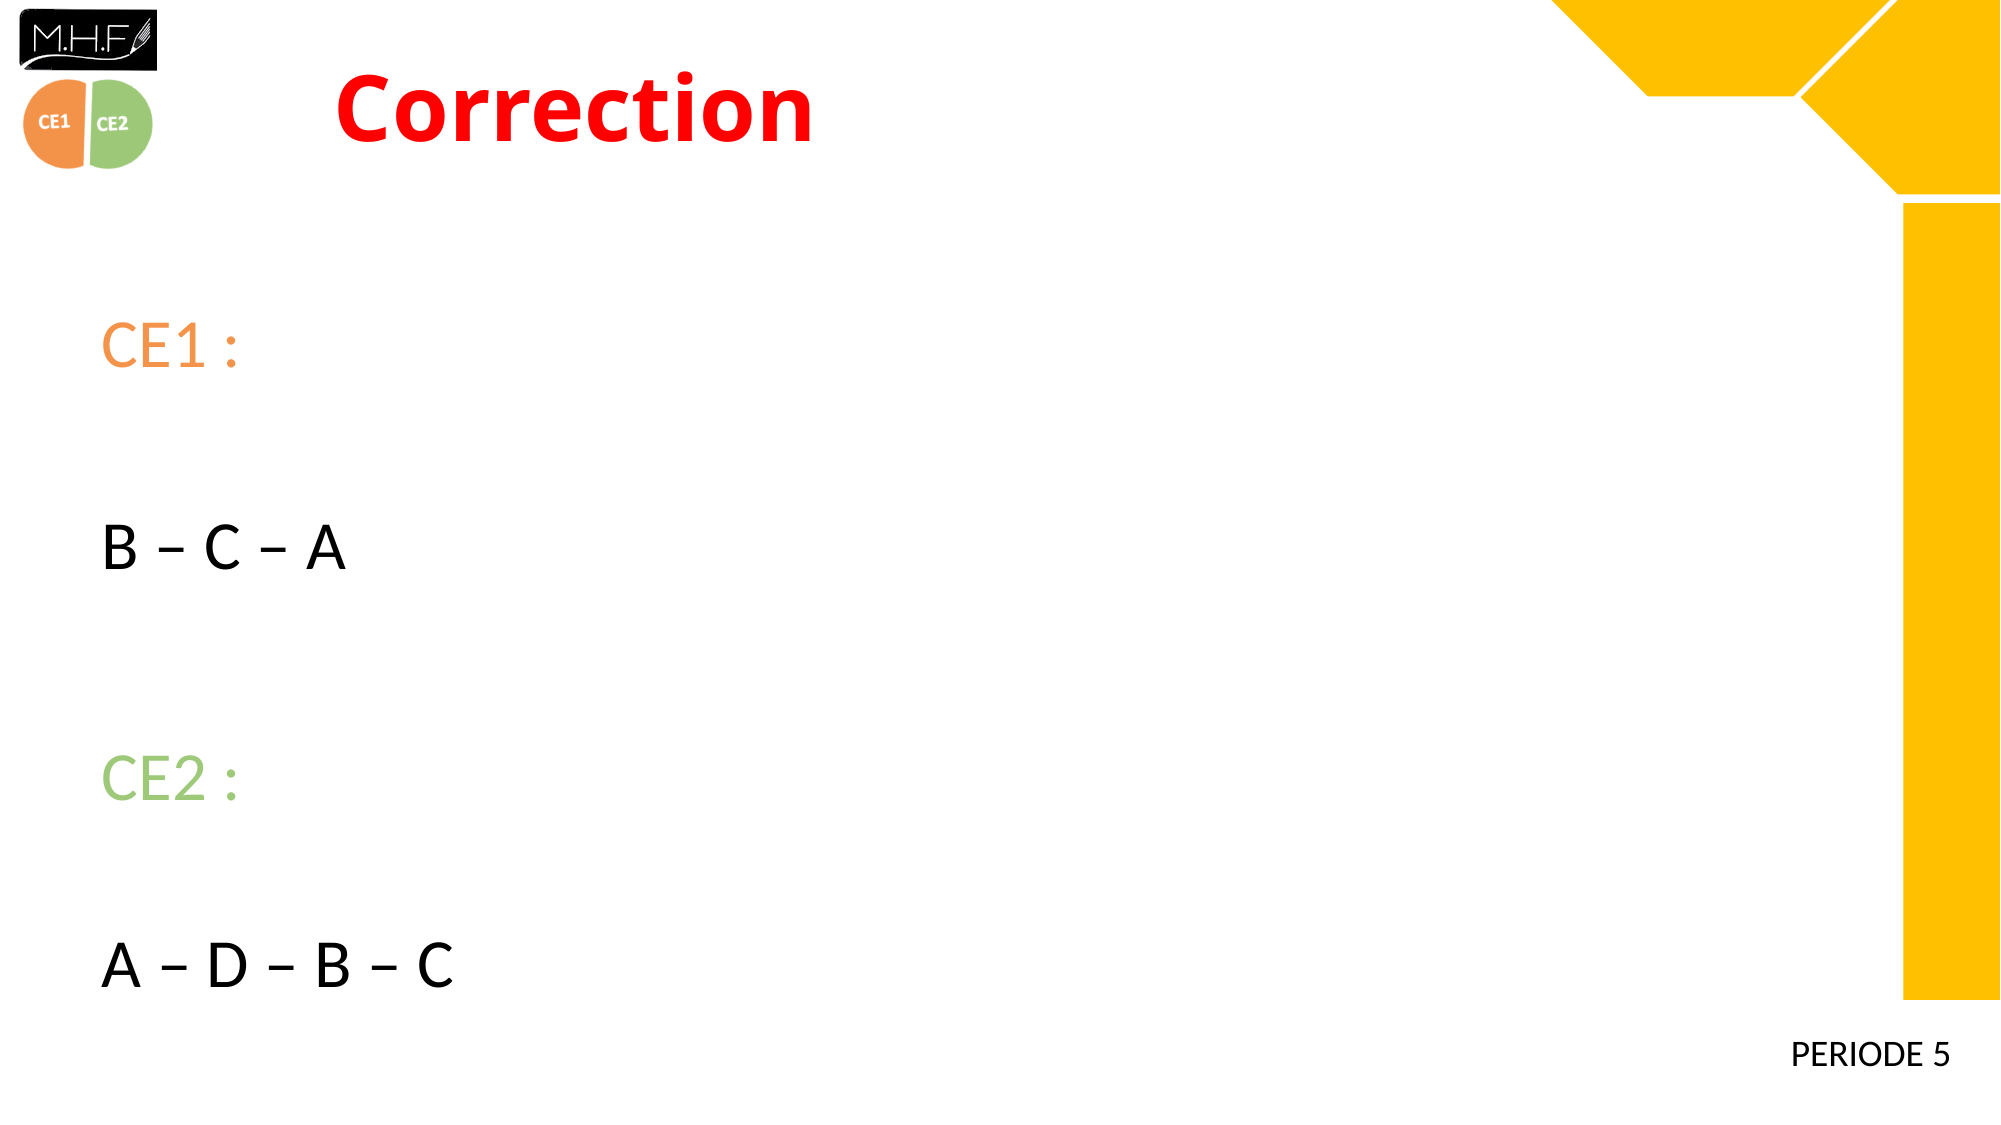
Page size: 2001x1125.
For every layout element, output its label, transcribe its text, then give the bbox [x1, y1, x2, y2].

title Correction [318, 3, 1865, 221]
text_box [1902, 202, 2000, 1001]
text_box [1549, 0, 1892, 98]
list CE1 : B – C – A CE2 : A – D – B – C [86, 300, 1748, 1015]
picture [1, 7, 177, 207]
text_box PERIODE 5 [1362, 1021, 1967, 1125]
text_box [1799, 0, 2000, 196]
